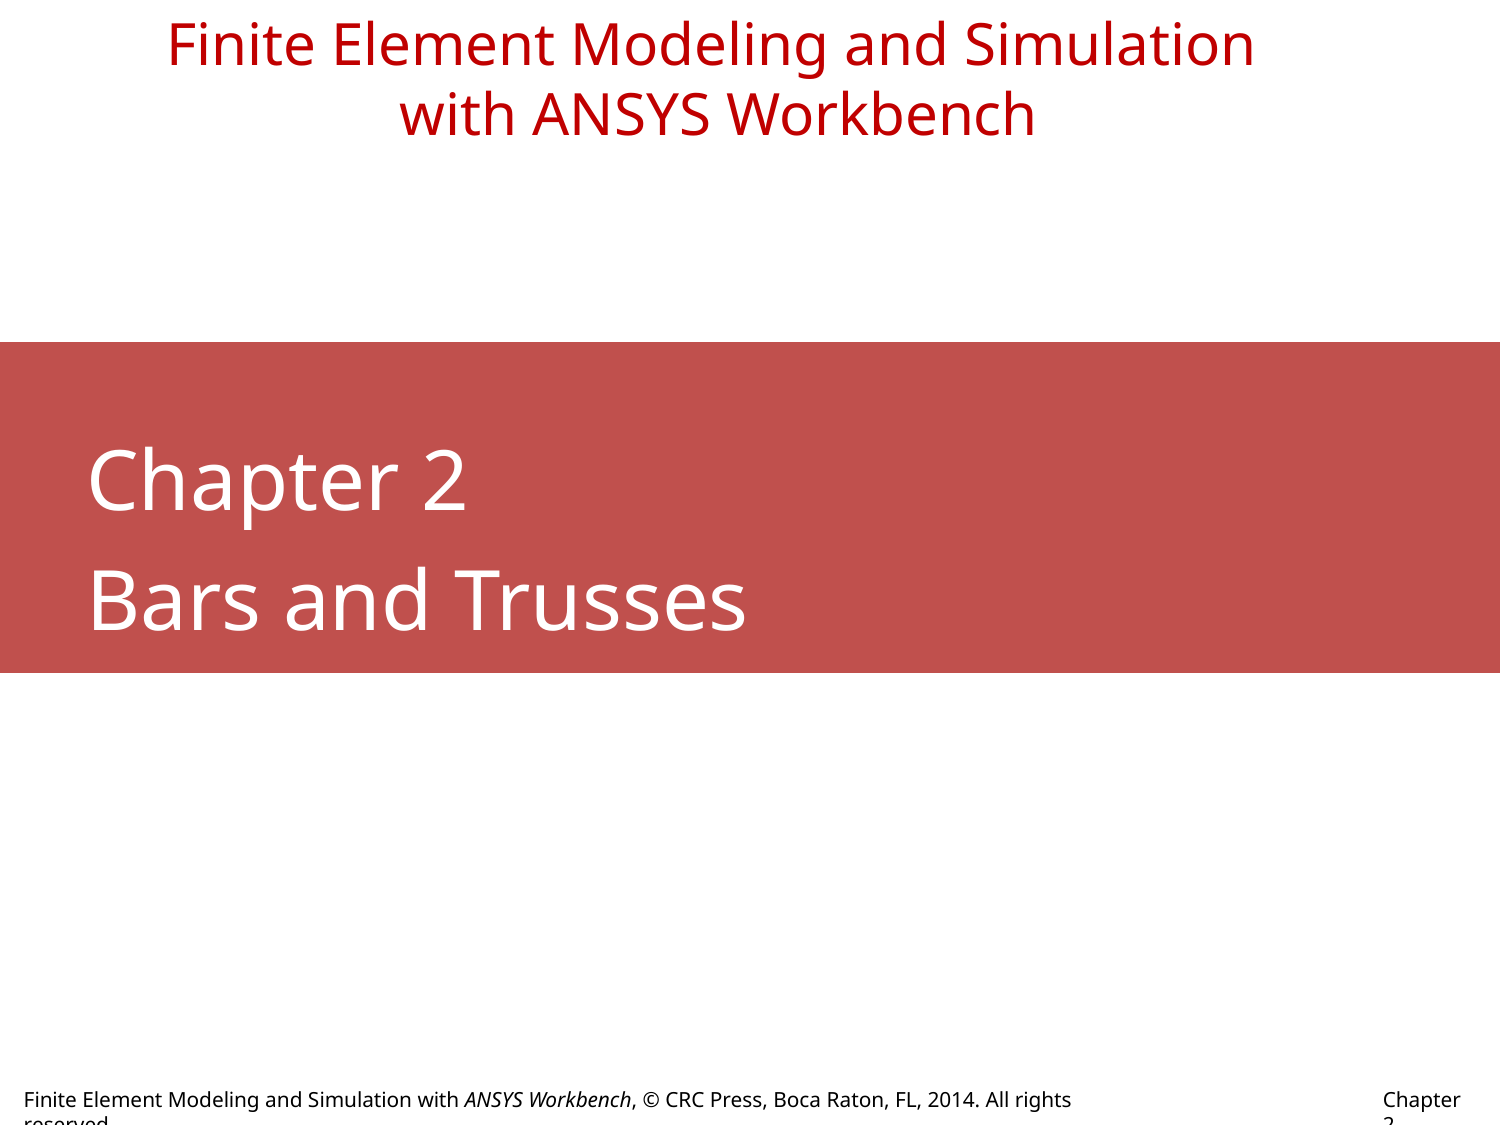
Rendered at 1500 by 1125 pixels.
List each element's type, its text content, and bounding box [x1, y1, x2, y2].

text_box Chapter 2 Bars and Trusses [71, 399, 1208, 655]
text_box Finite Element Modeling and Simulation with ANSYS Workbench [25, 0, 1413, 155]
